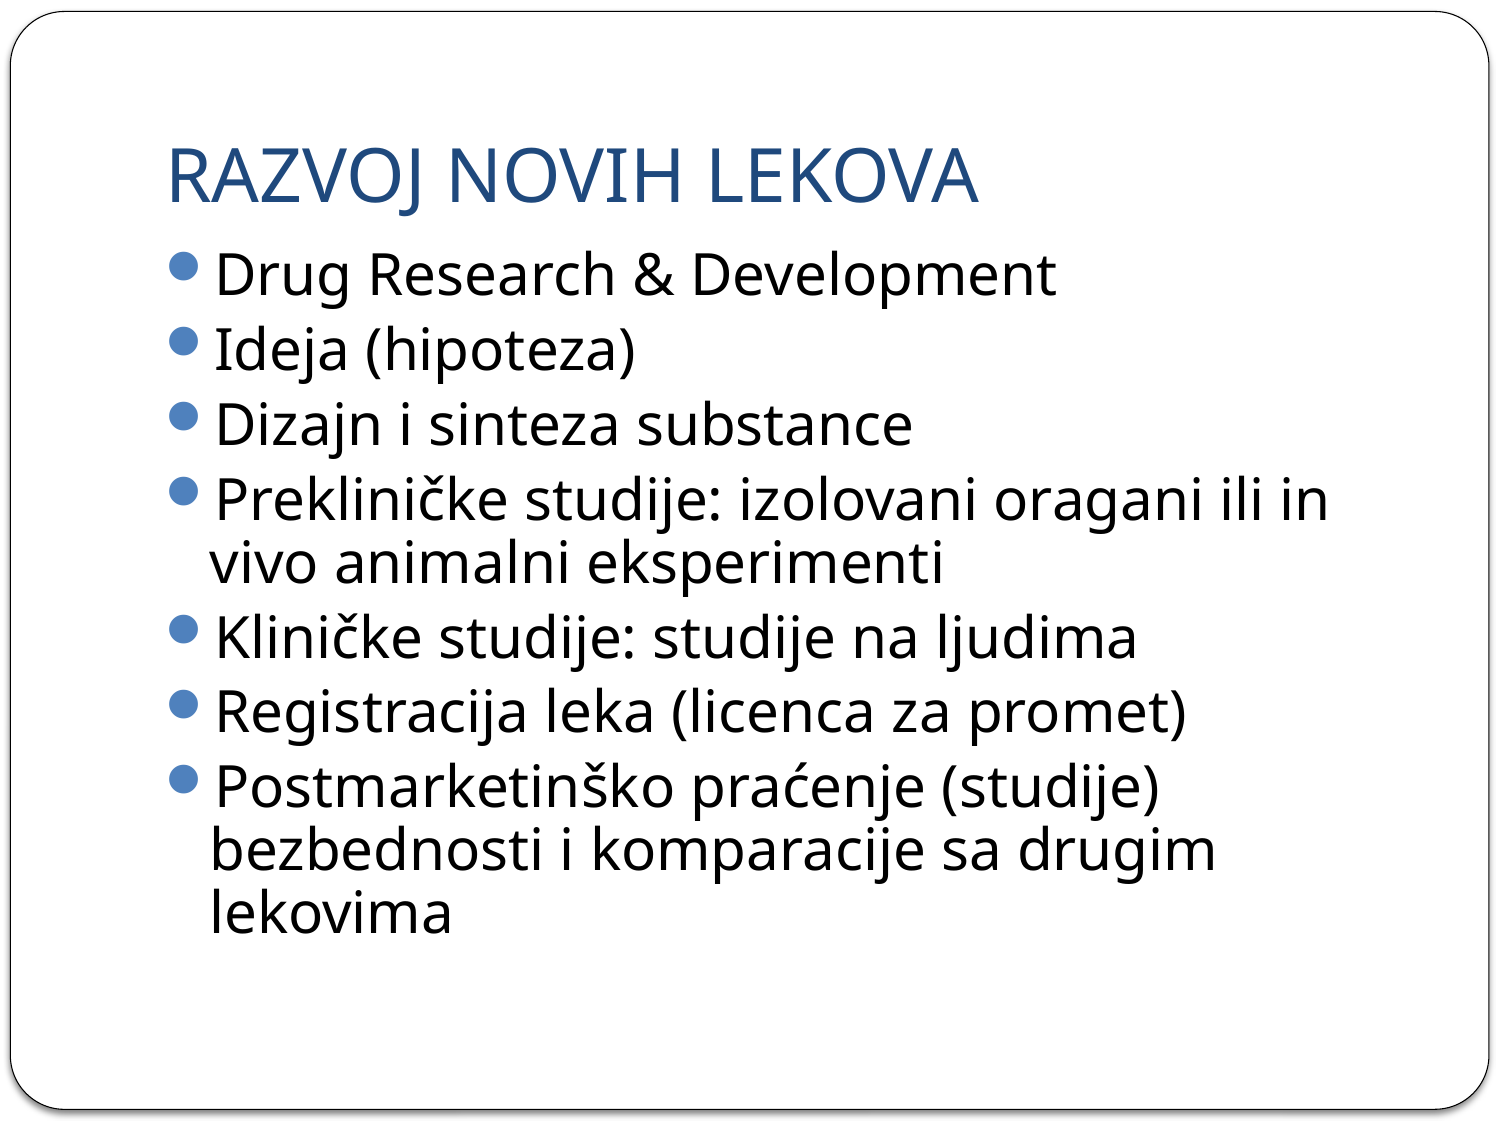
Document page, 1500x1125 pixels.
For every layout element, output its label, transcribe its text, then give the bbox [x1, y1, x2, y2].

list Drug Research & Development Ideja (hipoteza) Dizajn i sinteza substance Prekliničke studije: izolovani oragani ili in vivo animalni eksperimenti Kliničke studije: studije na ljudima Registracija leka (licenca za promet) Postmarketinško praćenje (studije) bezbednosti i komparacije sa drugim lekovima [149, 237, 1426, 988]
title RAZVOJ NOVIH LEKOVA [149, 44, 1426, 233]
